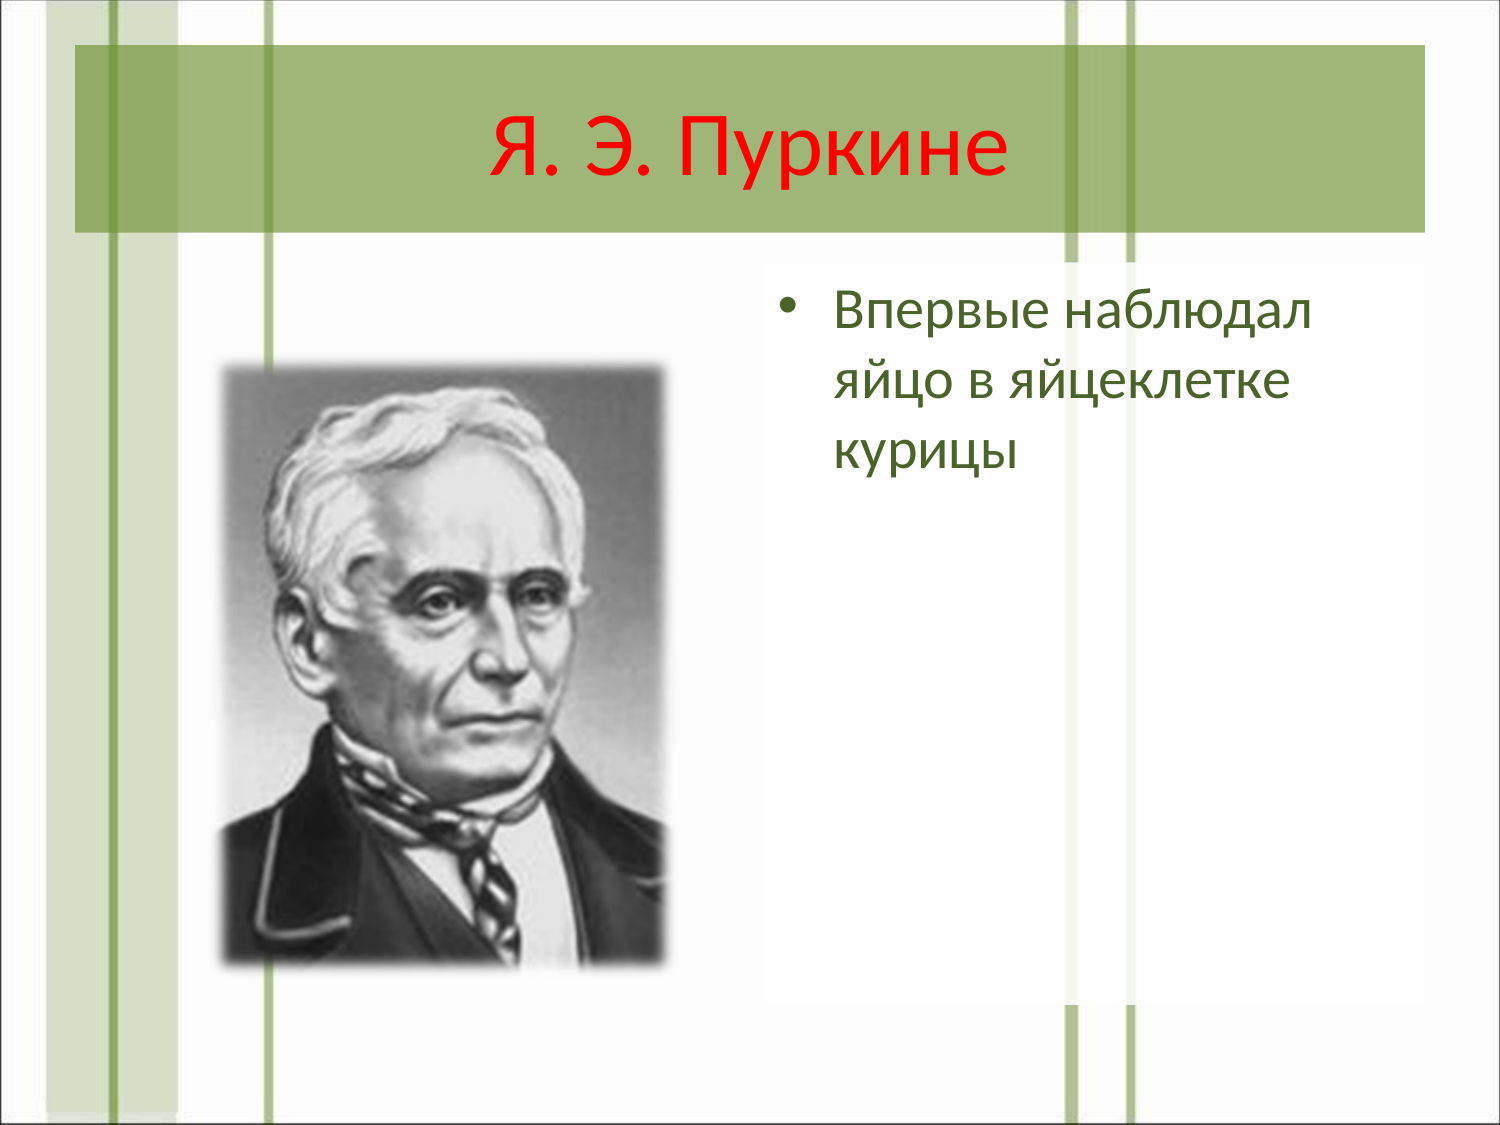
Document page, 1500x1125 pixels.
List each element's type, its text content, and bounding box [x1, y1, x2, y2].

title Я. Э. Пуркине [74, 44, 1426, 233]
list Впервые наблюдал яйцо в яйцеклетке курицы [762, 262, 1426, 1006]
picture [0, 0, 1500, 1125]
